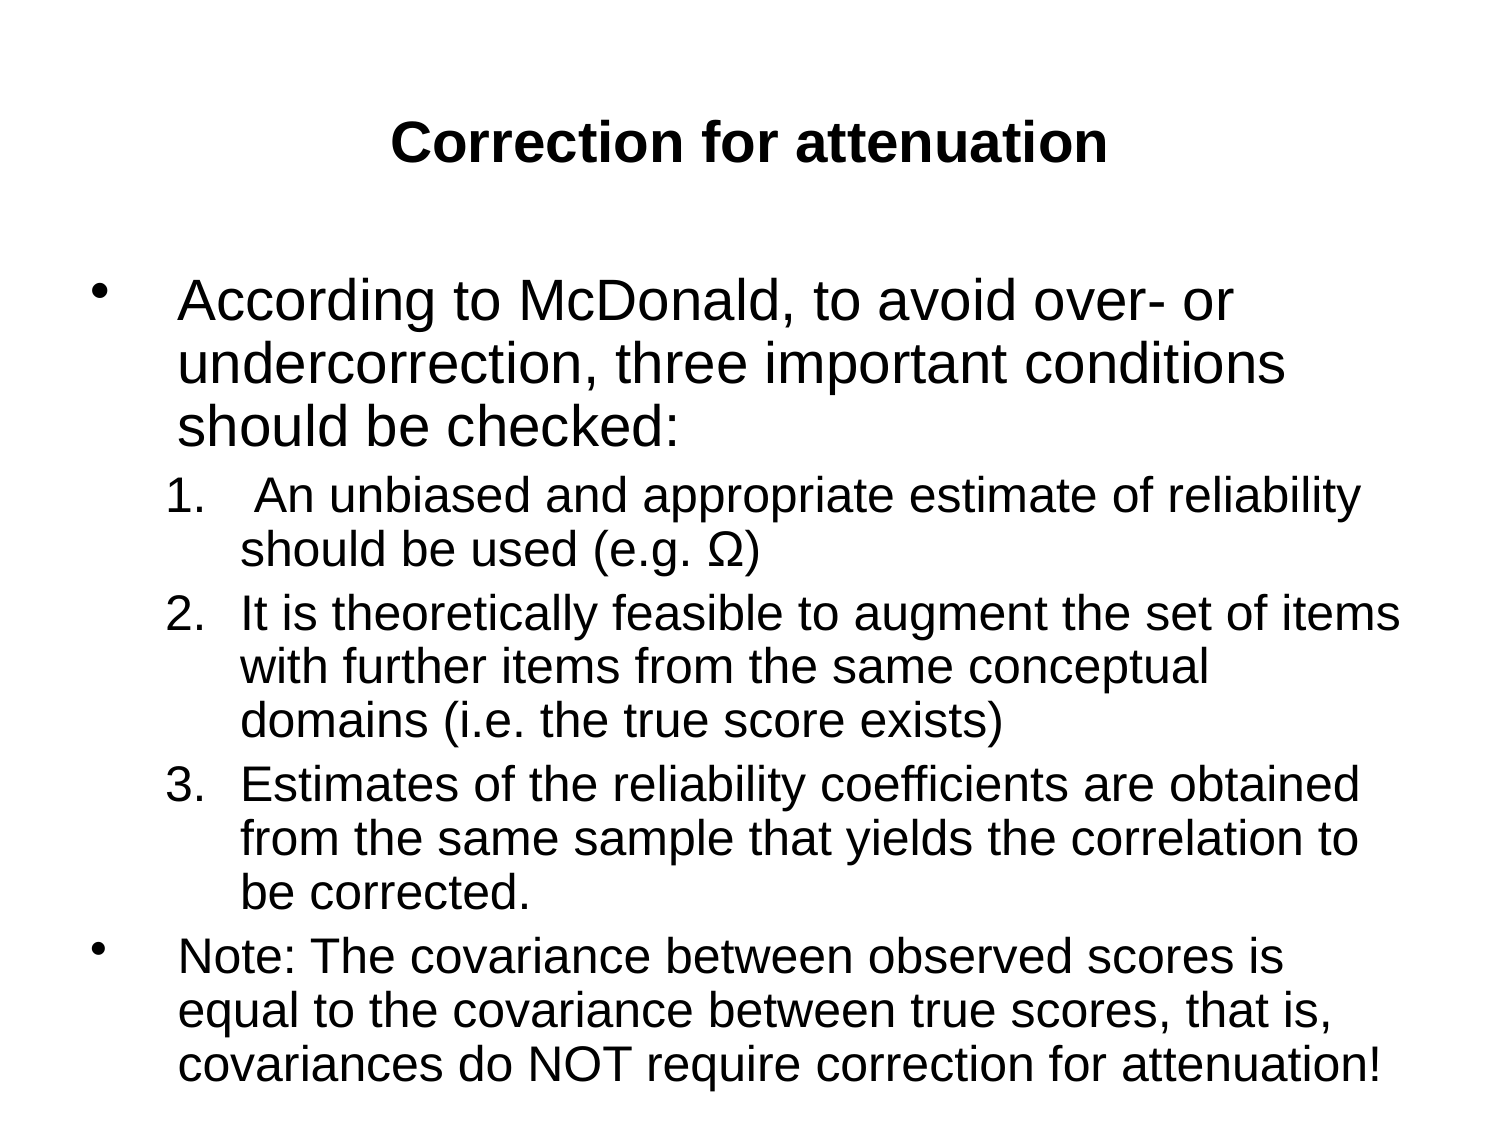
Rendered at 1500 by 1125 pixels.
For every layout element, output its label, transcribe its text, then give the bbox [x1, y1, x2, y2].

title Correction for attenuation [74, 44, 1426, 233]
list According to McDonald, to avoid over- or undercorrection, three important conditions should be checked: An unbiased and appropriate estimate of reliability should be used (e.g. Ω) It is theoretically feasible to augment the set of items with further items from the same conceptual domains (i.e. the true score exists) Estimates of the reliability coefficients are obtained from the same sample that yields the correlation to be corrected. Note: The covariance between observed scores is equal to the covariance between true scores, that is, covariances do NOT require correction for attenuation! [74, 262, 1426, 1006]
